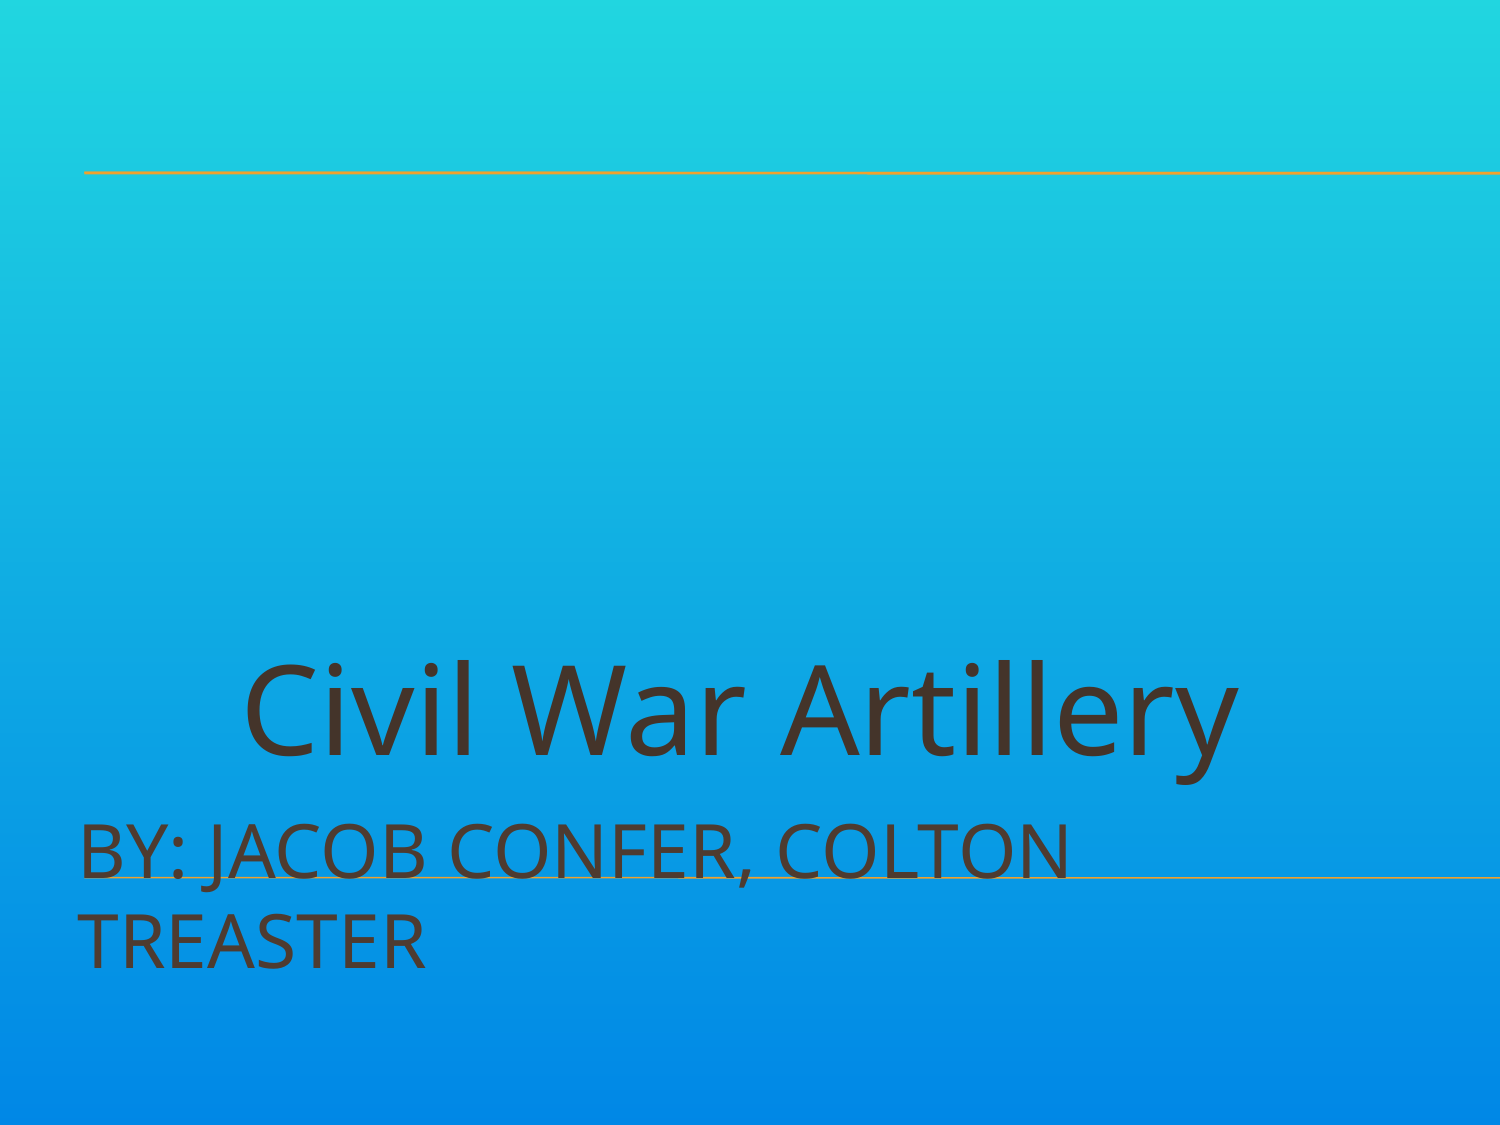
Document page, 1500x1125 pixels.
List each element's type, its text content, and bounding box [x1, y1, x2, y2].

subtitle Civil War Artillery [62, 637, 1450, 788]
title BY: Jacob confer, Colton Treaster [62, 796, 1450, 997]
